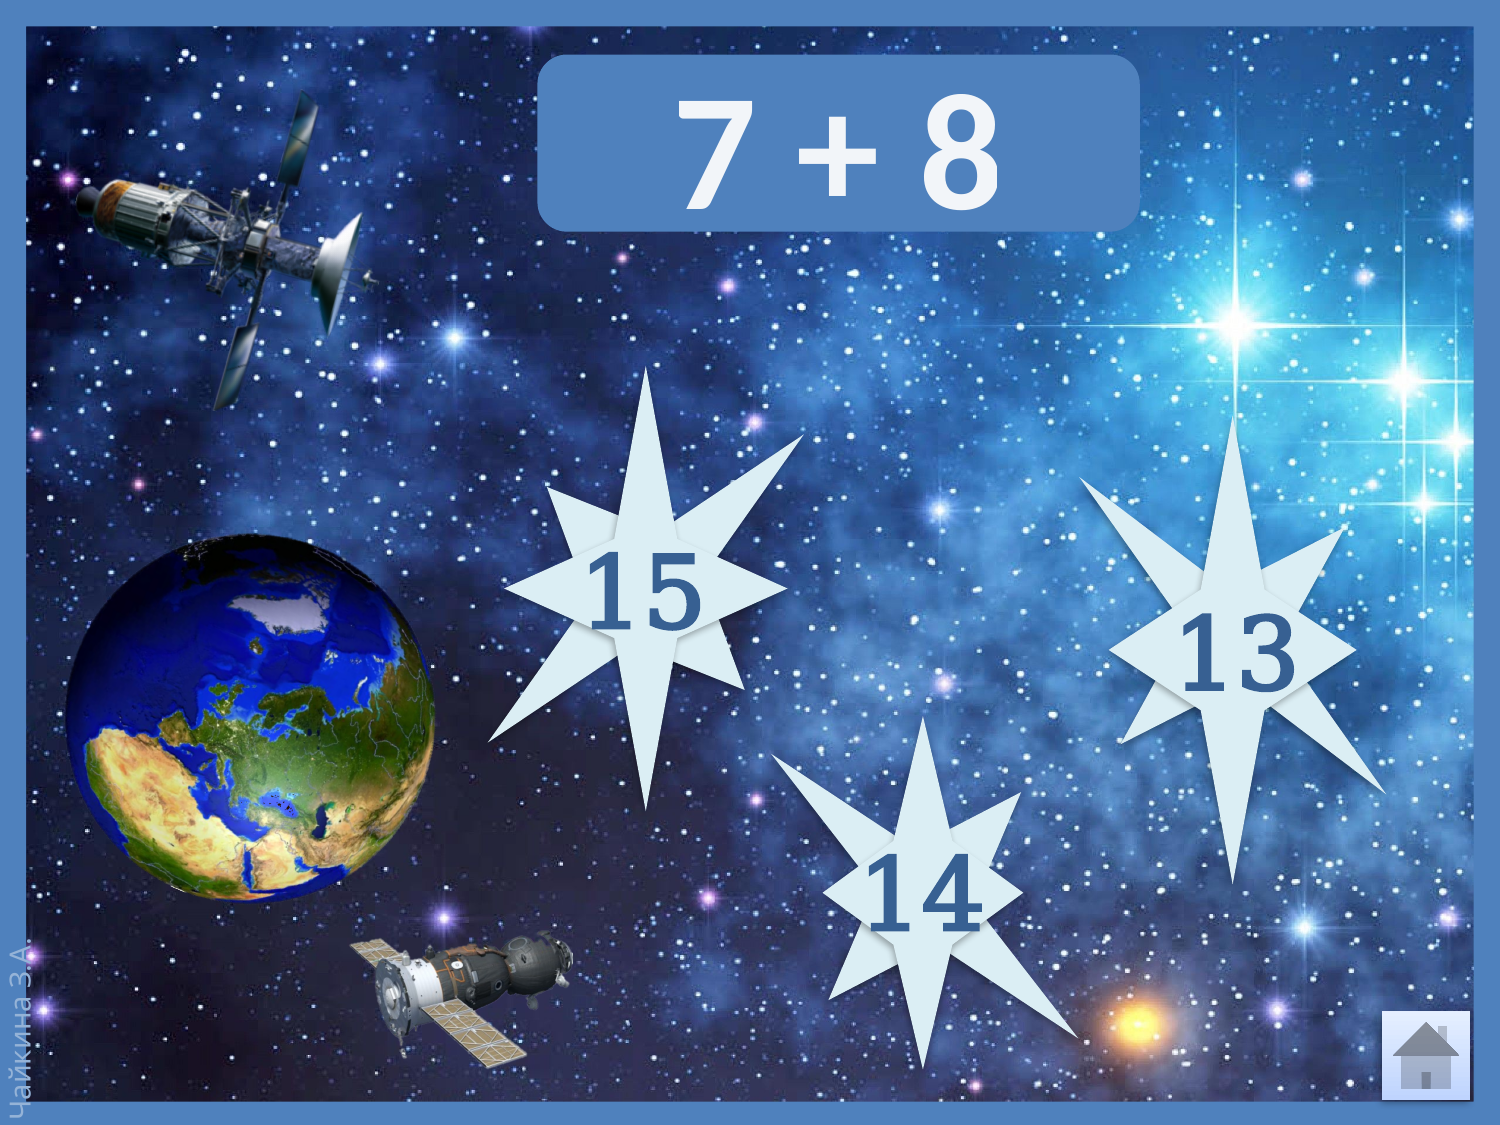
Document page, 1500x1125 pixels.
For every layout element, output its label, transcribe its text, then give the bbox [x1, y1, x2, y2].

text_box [1076, 414, 1389, 885]
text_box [424, 365, 867, 812]
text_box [715, 715, 1135, 1070]
text_box [1381, 1011, 1471, 1101]
picture [1, 27, 1473, 1101]
text_box 7 + 8 [535, 52, 1142, 234]
